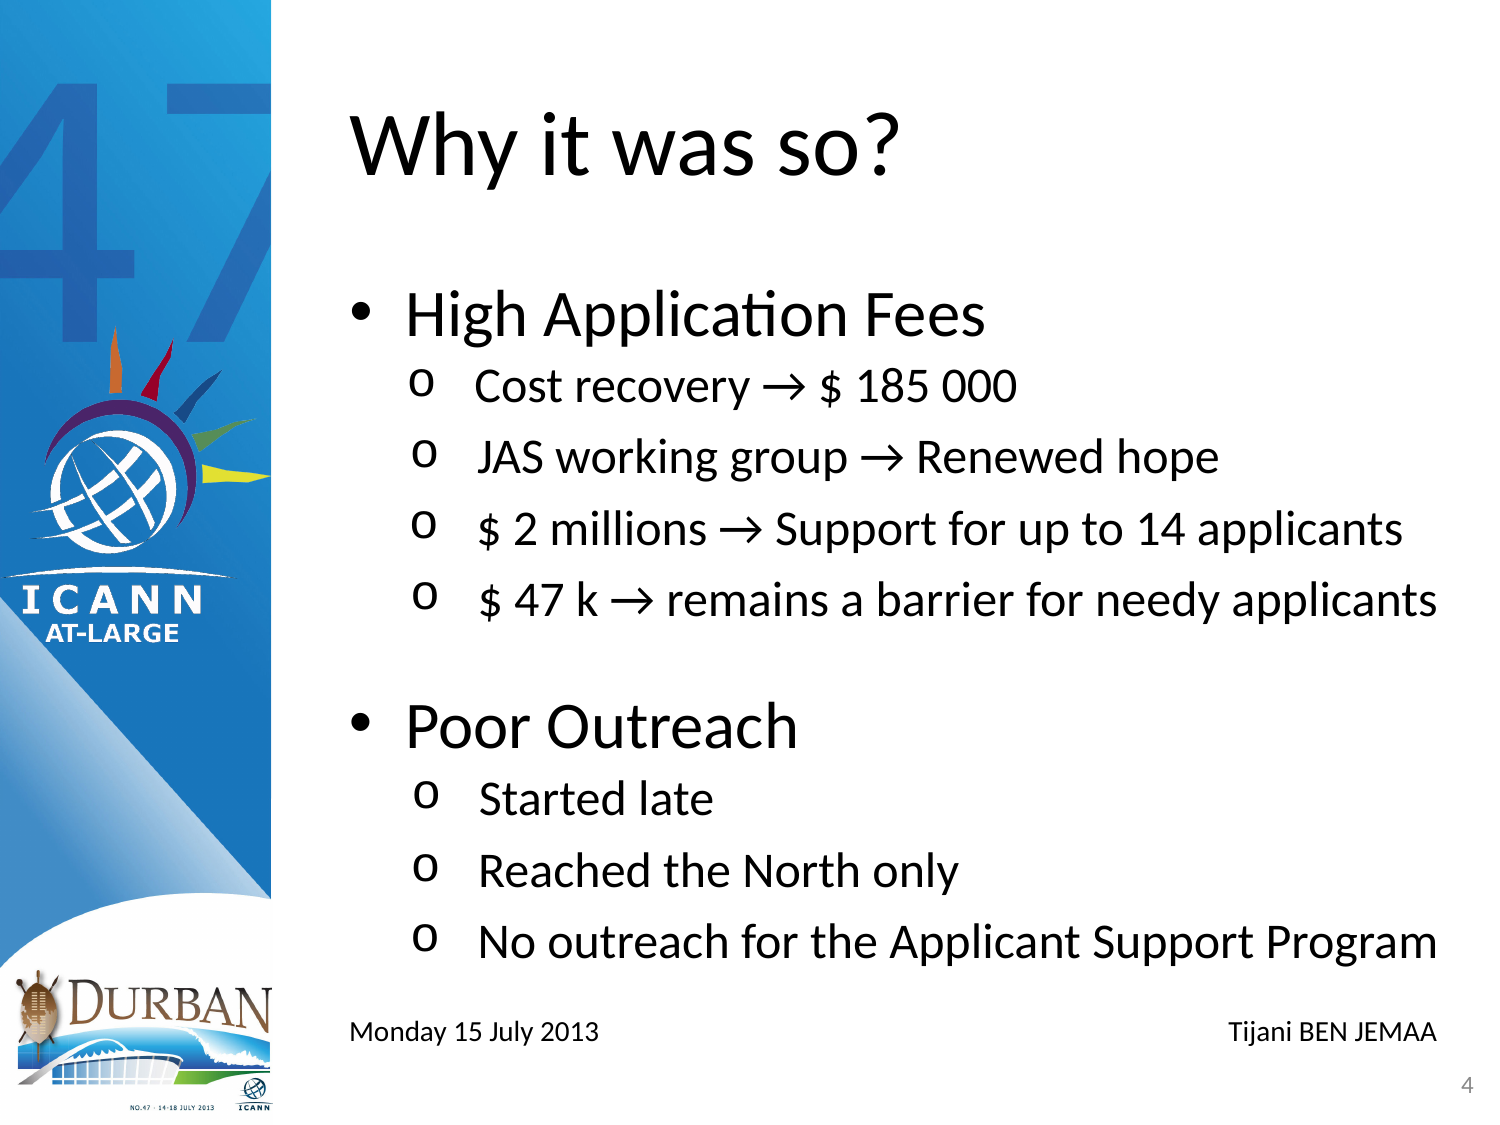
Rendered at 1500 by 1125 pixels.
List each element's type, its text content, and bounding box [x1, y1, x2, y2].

text_box Started late [396, 757, 1487, 830]
slide_number 4 [1138, 1053, 1489, 1114]
text_box JAS working group → Renewed hope [394, 416, 1486, 509]
text_box Reached the North only [395, 830, 1487, 923]
text_box No outreach for the Applicant Support Program [395, 901, 1486, 994]
text_box Cost recovery → $ 185 000 [391, 345, 1483, 438]
text_box Poor Outreach [333, 674, 1425, 767]
picture [0, 0, 276, 1125]
text_box $ 2 millions → Support for up to 14 applicants [393, 487, 1485, 580]
text_box $ 47 k → remains a barrier for needy applicants [395, 558, 1486, 651]
list High Application Fees [334, 262, 1426, 355]
title Why it was so? [334, 44, 1426, 233]
text_box Monday 15 July 2013 Tijani BEN JEMAA [334, 1004, 1463, 1055]
